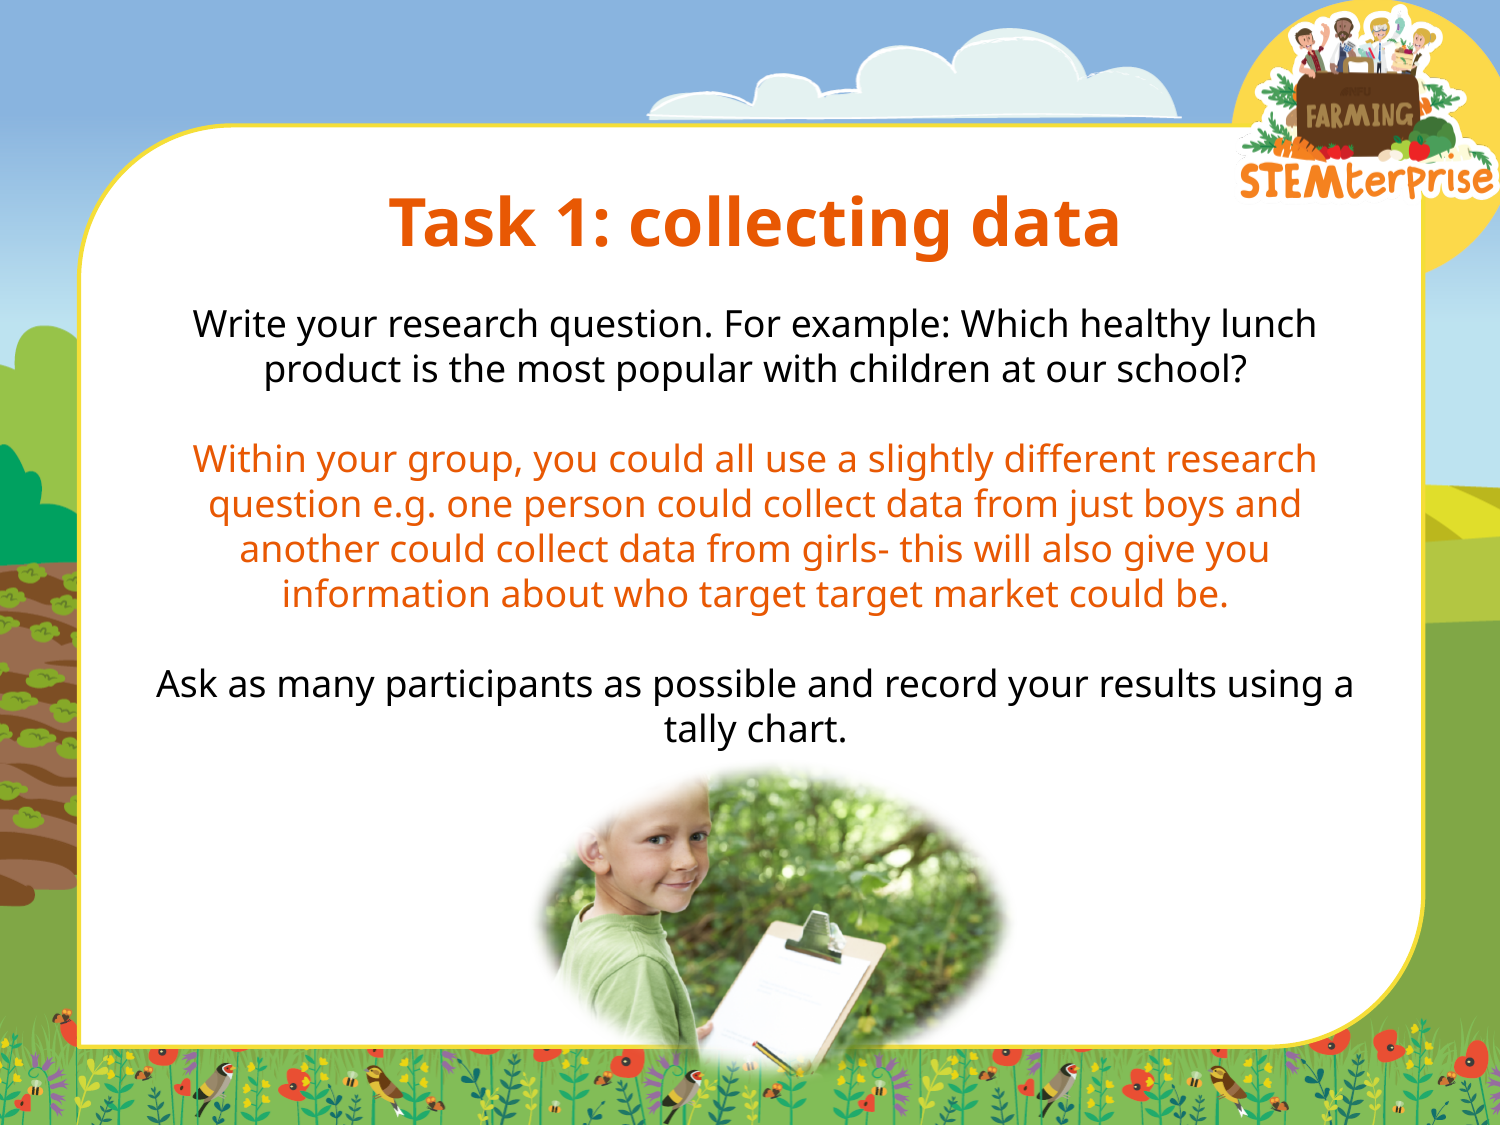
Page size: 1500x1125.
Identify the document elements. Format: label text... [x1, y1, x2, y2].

picture [0, 0, 1500, 1125]
text_box [76, 123, 1228, 1049]
text_box [1025, 214, 1426, 1049]
text_box Task 1: collecting data Write your research question. For example: Which healthy lunch product is the most popular with children at our school? Within your group, you could all use a slightly different research question e.g. one person could collect data from just boys and another could collect data from girls- this will also give you information about who target target market could be. Ask as many participants as possible and record your results using a tally chart. [123, 172, 1388, 888]
